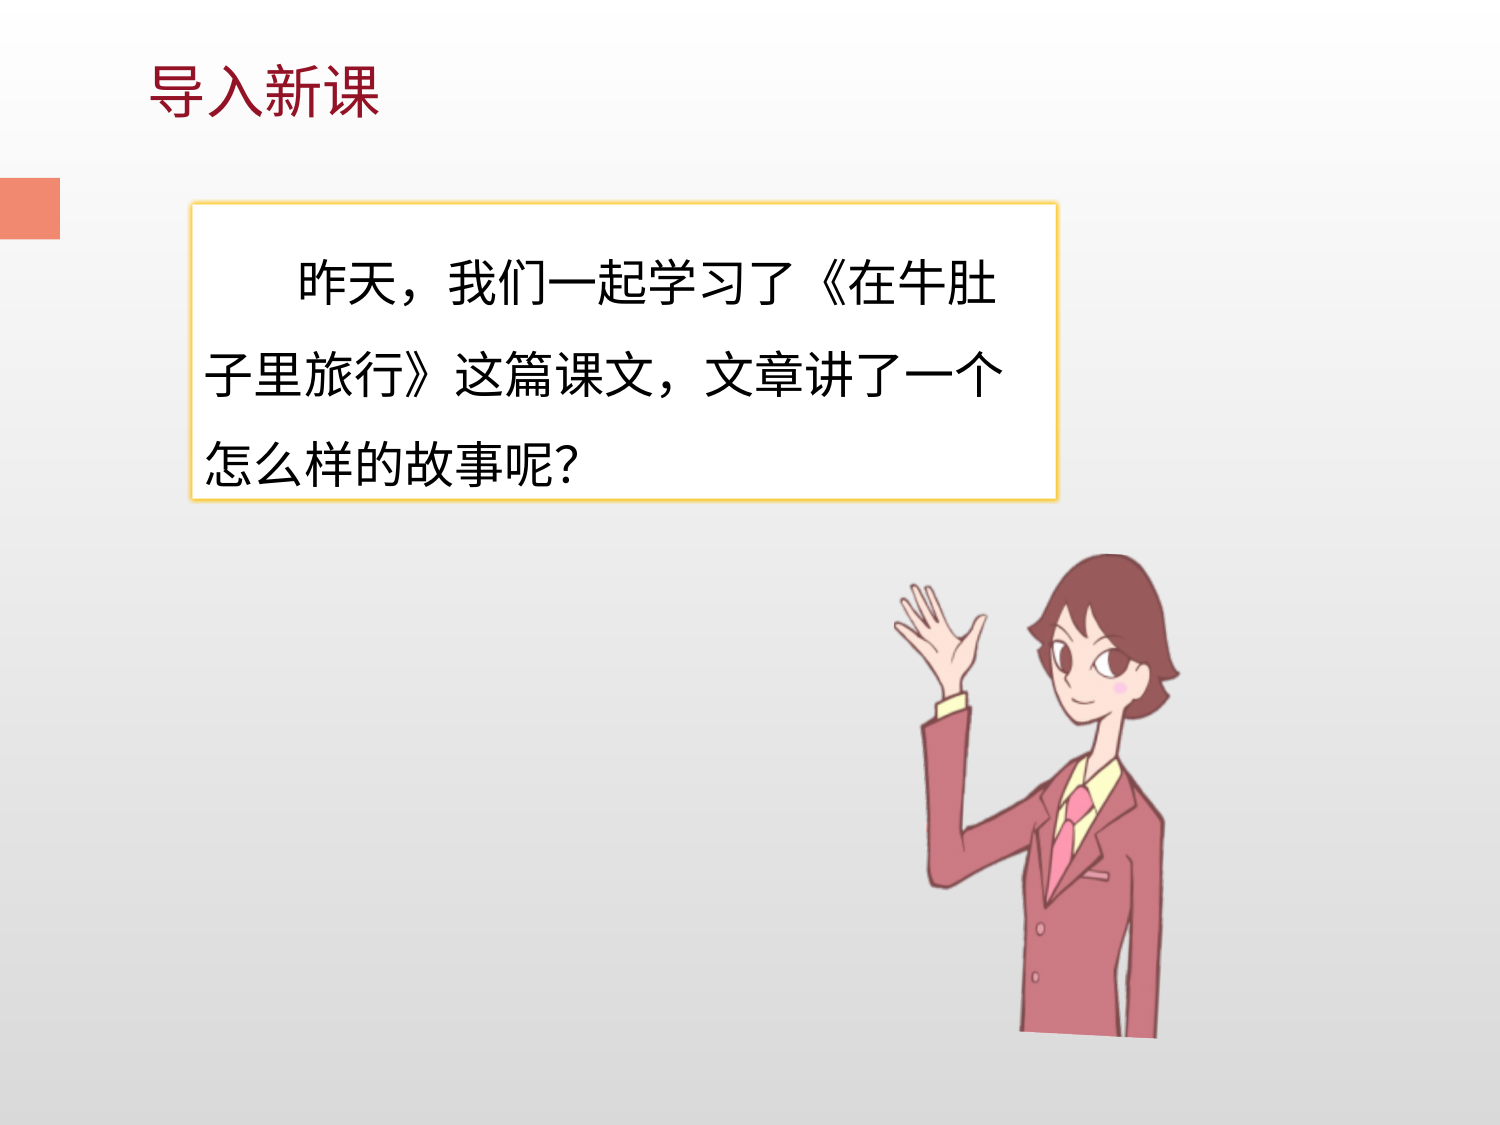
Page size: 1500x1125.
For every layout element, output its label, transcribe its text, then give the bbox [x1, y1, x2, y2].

text_box [0, 177, 61, 240]
text_box 导入新课 [132, 47, 396, 133]
text_box 昨天，我们一起学习了《在牛肚子里旅行》这篇课文，文章讲了一个怎么样的故事呢？ [197, 209, 1052, 494]
picture [873, 543, 1187, 1038]
